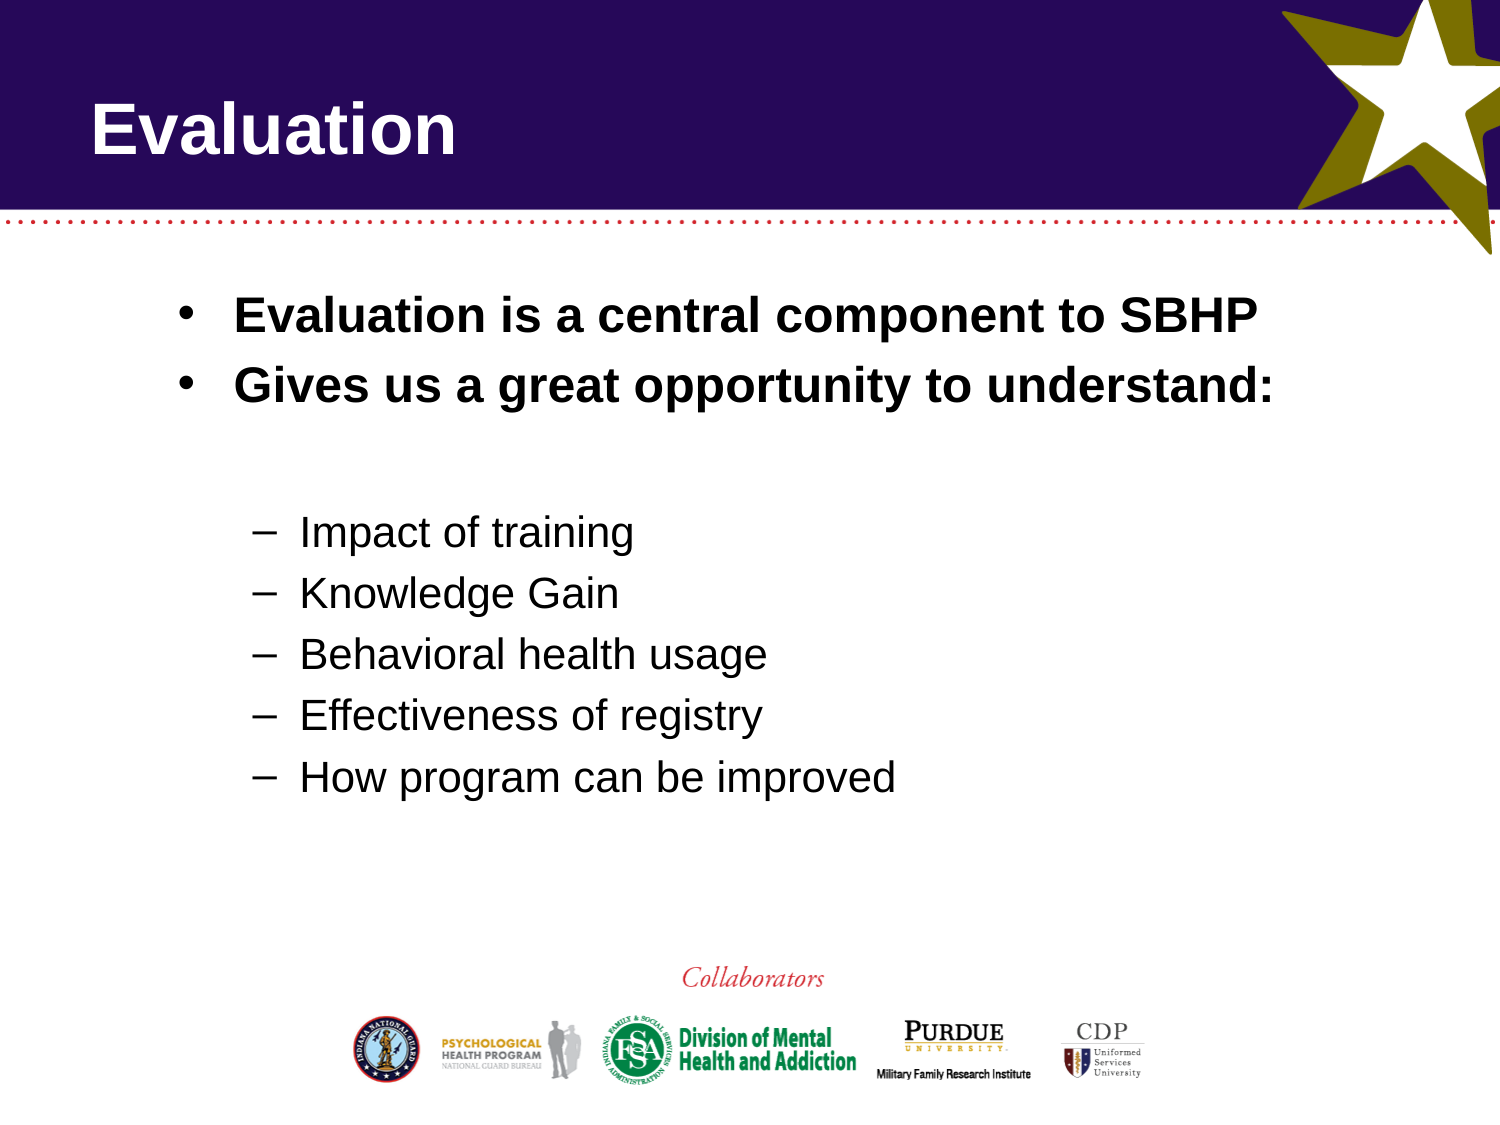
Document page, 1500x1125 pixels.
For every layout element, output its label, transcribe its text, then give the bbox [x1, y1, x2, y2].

picture [0, 0, 1500, 1125]
title Evaluation [75, 37, 1313, 213]
list Evaluation is a central component to SBHP Gives us a great opportunity to understand: Impact of training Knowledge Gain Behavioral health usage Effectiveness of registry How program can be improved [162, 275, 1363, 1043]
